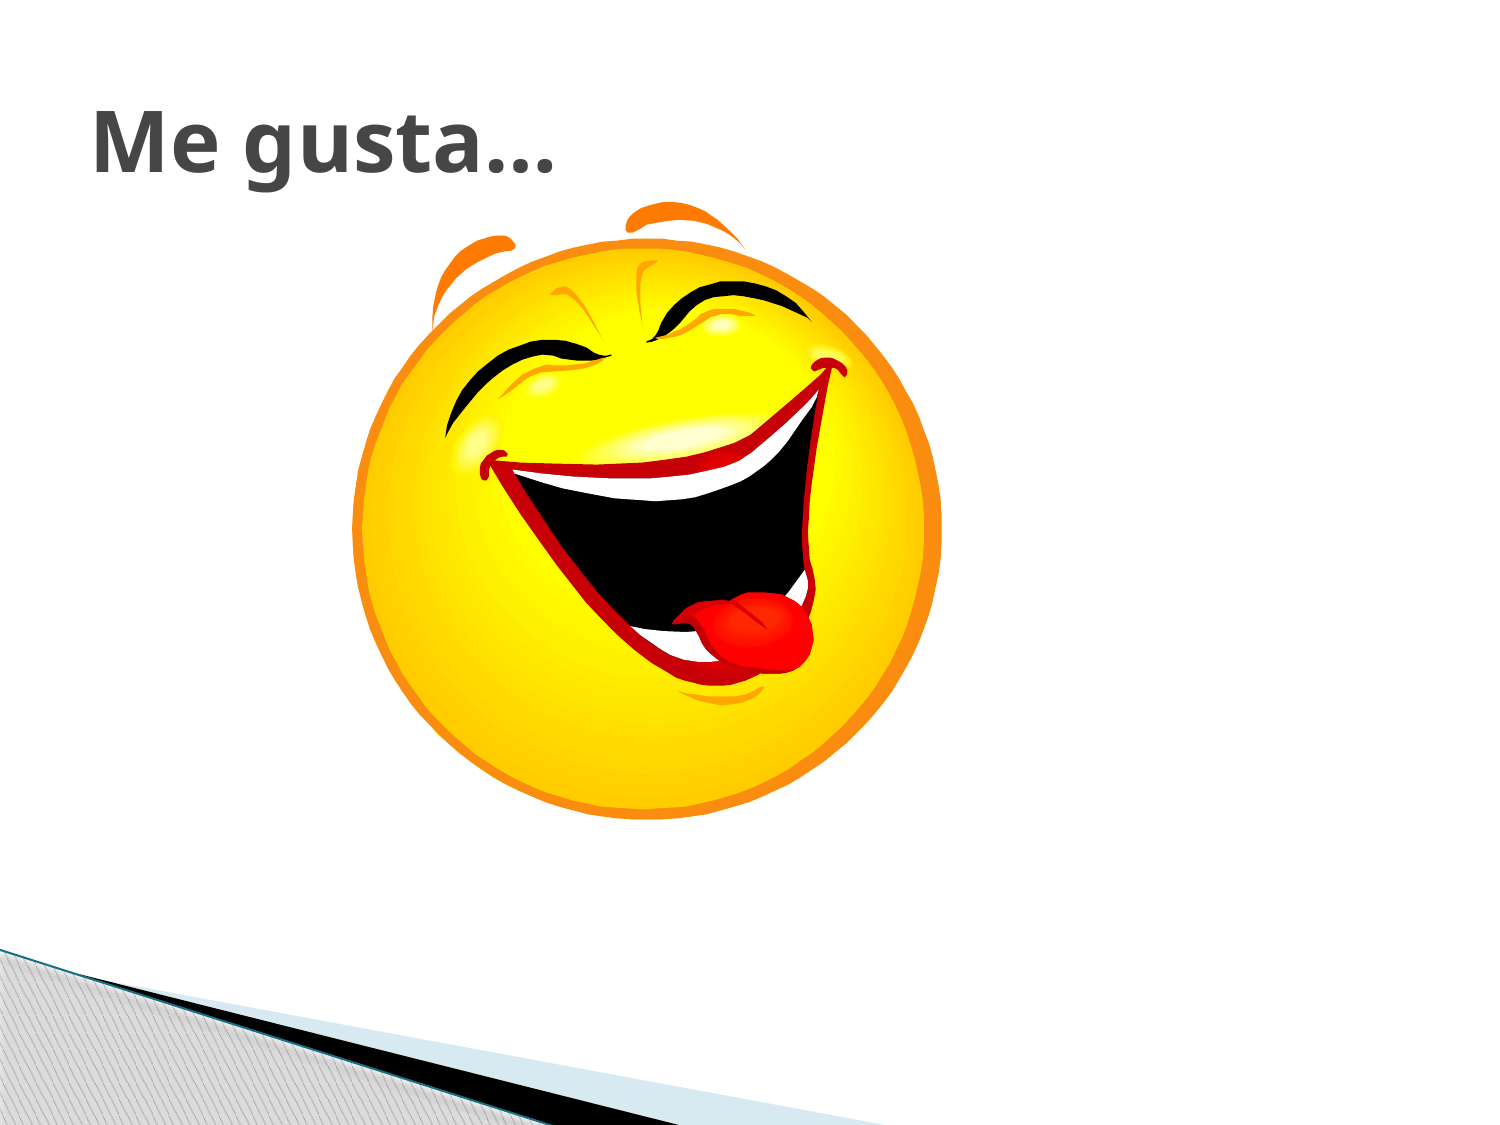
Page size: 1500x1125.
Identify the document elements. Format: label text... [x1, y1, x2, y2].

picture [349, 199, 944, 822]
title Me gusta… [75, 45, 1425, 233]
